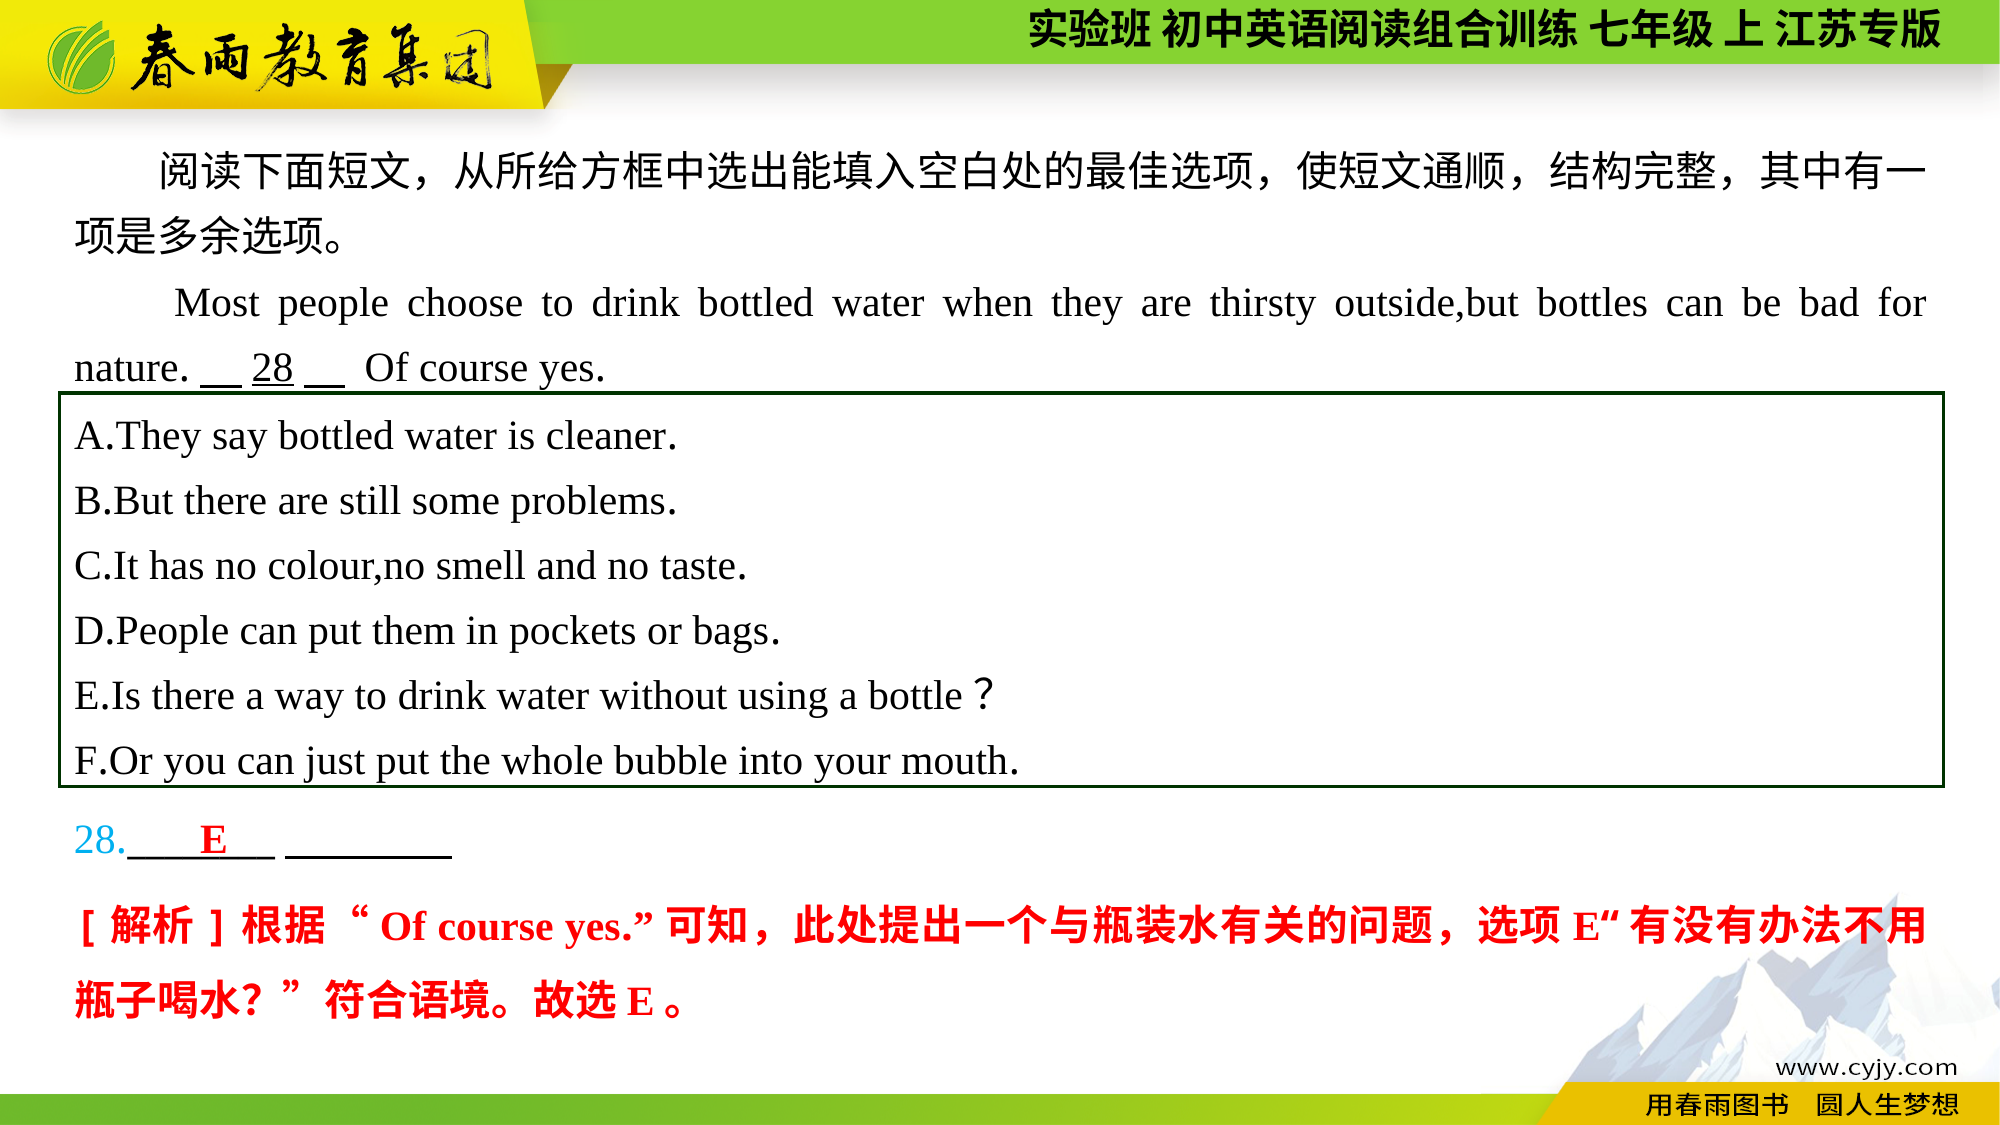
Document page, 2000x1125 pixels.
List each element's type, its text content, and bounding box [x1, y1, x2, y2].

text_box E [185, 803, 243, 869]
text_box A.They say bottled water is cleaner. B.But there are still some problems. C.It has no colour,no smell and no taste. D.People can put them in pockets or bags. E.Is there a way to drink water without using a bottle？ F.Or you can just put the whole bubble into your mouth. [59, 787, 1944, 791]
text_box [解析]根据“Of course yes.”可知，此处提出一个与瓶装水有关的问题，选项E“有没有办法不用瓶子喝水？”符合语境。故选E。 [59, 866, 1944, 1032]
list 阅读下面短文，从所给方框中选出能填入空白处的最佳选项，使短文通顺，结构完整，其中有一项是多余选项。 Most people choose to drink bottled water when they are thirsty outside,but bottles can be bad for nature. 28 Of course yes. [59, 122, 1944, 385]
text_box [59, 392, 1944, 787]
text_box 28.________ [243, 803, 1059, 866]
text_box A.They say bottled water is cleaner. B.But there are still some problems. C.It has no colour,no smell and no taste. D.People can put them in pockets or bags. E.Is there a way to drink water without using a bottle？ F.Or you can just put the whole bubble into your mouth. [59, 385, 1944, 392]
picture [0, 0, 2000, 1125]
text_box 28.________ [59, 803, 185, 866]
